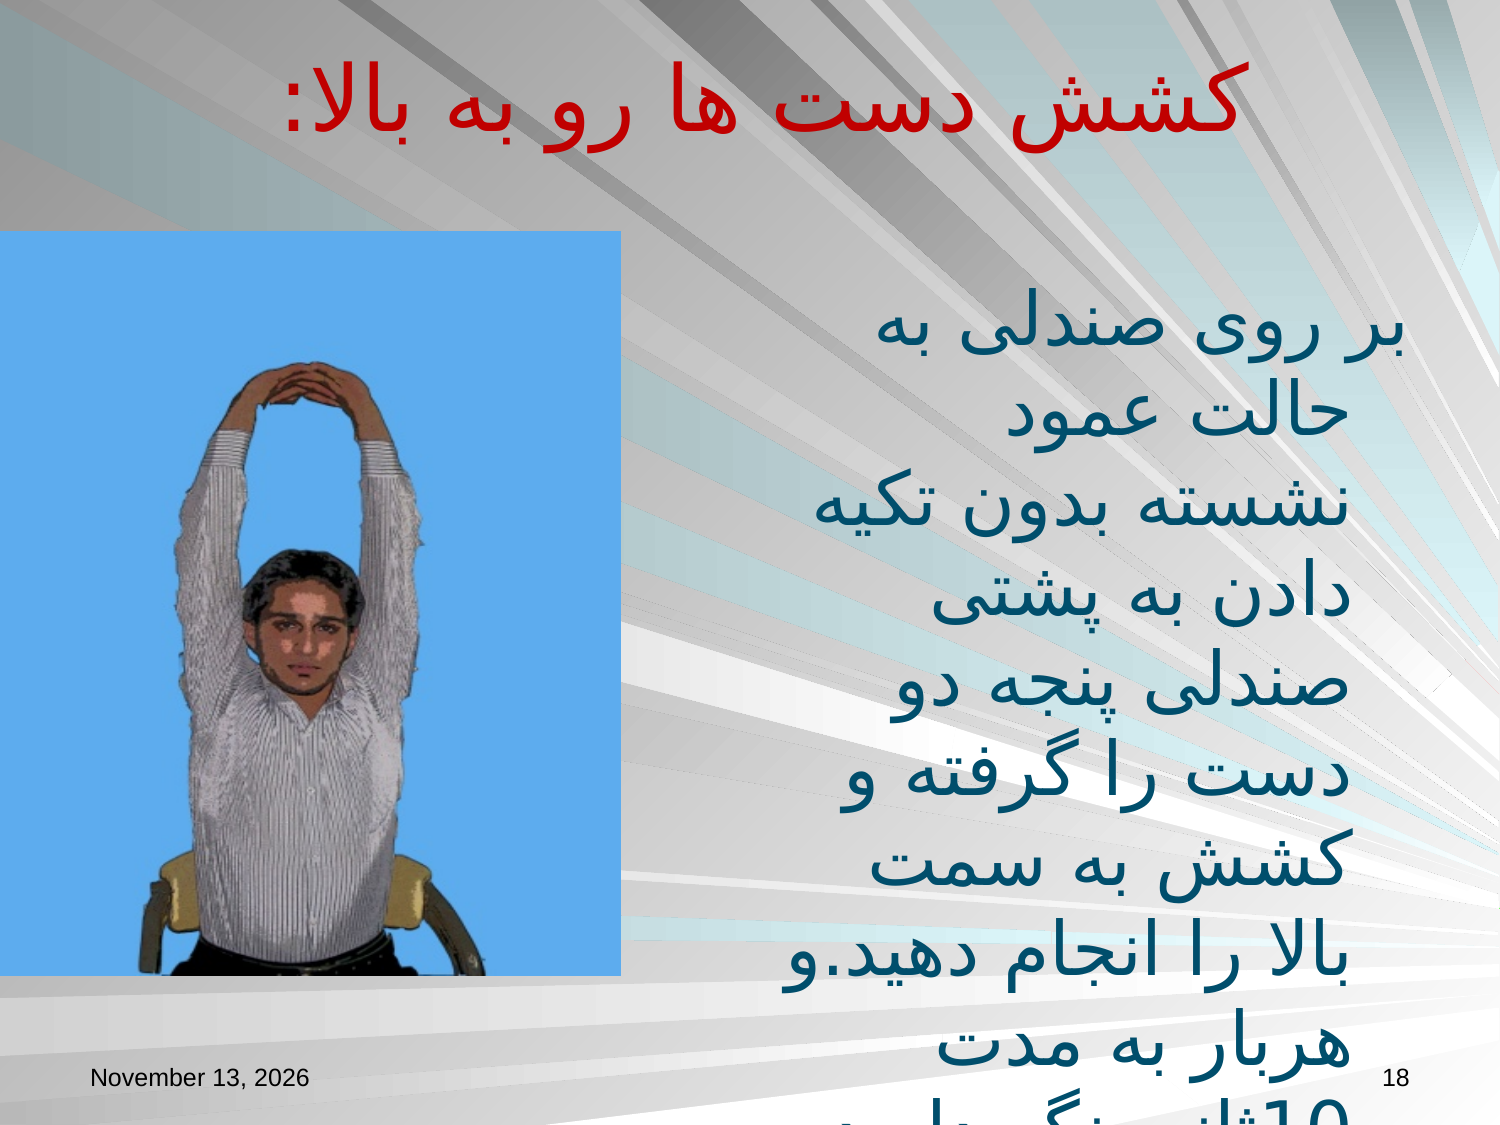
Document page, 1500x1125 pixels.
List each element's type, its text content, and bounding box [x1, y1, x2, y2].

list بر روی صندلی به حالت عمود نشسته بدون تکیه دادن به پشتی صندلی پنجه دو دست را گرفته و کشش به سمت بالا را انجام دهید.و هربار به مدت 10ثانیه نگه دارید. [762, 262, 1426, 1006]
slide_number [74, 1023, 426, 1100]
title کشش دست ها رو به بالا: [74, 66, 1426, 234]
slide_number 18 [1074, 1023, 1426, 1100]
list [0, 231, 621, 977]
